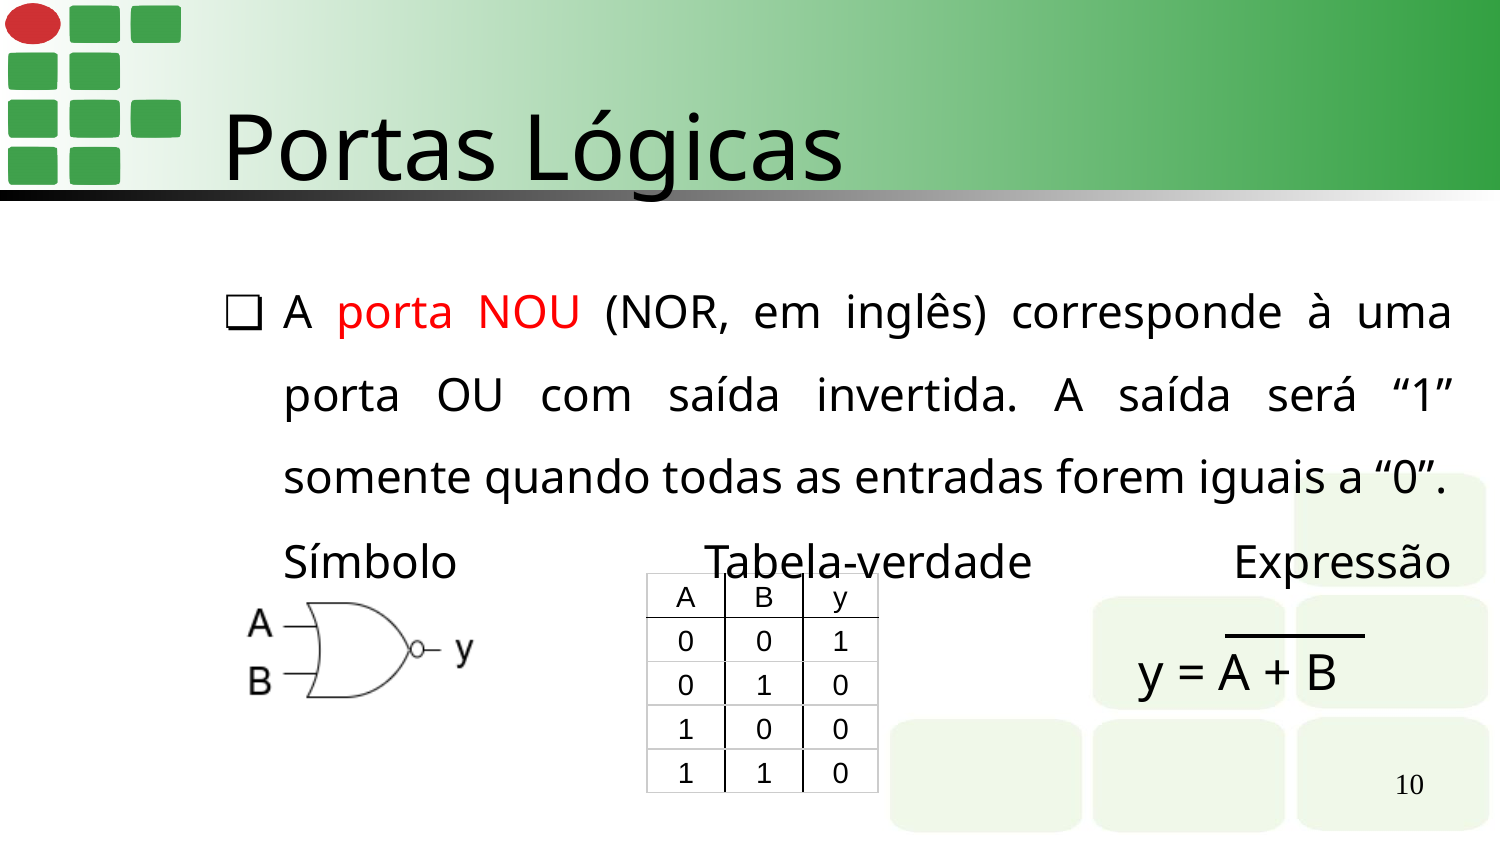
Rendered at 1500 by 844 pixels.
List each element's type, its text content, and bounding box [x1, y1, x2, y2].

text_box Símbolo Tabela-verdade Expressão booleana [193, 498, 1469, 577]
table_cell 0 [804, 750, 877, 792]
table_header y [804, 577, 877, 617]
picture [236, 601, 489, 704]
picture [5, 3, 181, 185]
table_cell 0 [726, 706, 802, 748]
table_cell 0 [648, 662, 724, 704]
table_cell 1 [726, 662, 802, 704]
picture [803, 441, 1495, 835]
table_header A [648, 577, 724, 617]
text_box A porta NOU (NOR, em inglês) corresponde à uma porta OU com saída invertida. A saída será “1” somente quando todas as entradas forem iguais a “0”. [193, 248, 1469, 483]
table_cell 1 [804, 618, 877, 661]
table_cell 0 [804, 706, 877, 748]
slide_number ‹#› [1075, 768, 1425, 827]
table_cell 1 [726, 750, 802, 792]
table_cell 0 [804, 662, 877, 704]
table_cell 1 [648, 706, 724, 748]
text_box y = A + B [1123, 625, 1376, 720]
table_cell 0 [648, 618, 724, 661]
text_box Portas Lógicas [206, 26, 1468, 207]
table_cell 0 [726, 618, 802, 661]
table_cell 1 [648, 750, 724, 792]
table_header B [726, 577, 802, 617]
